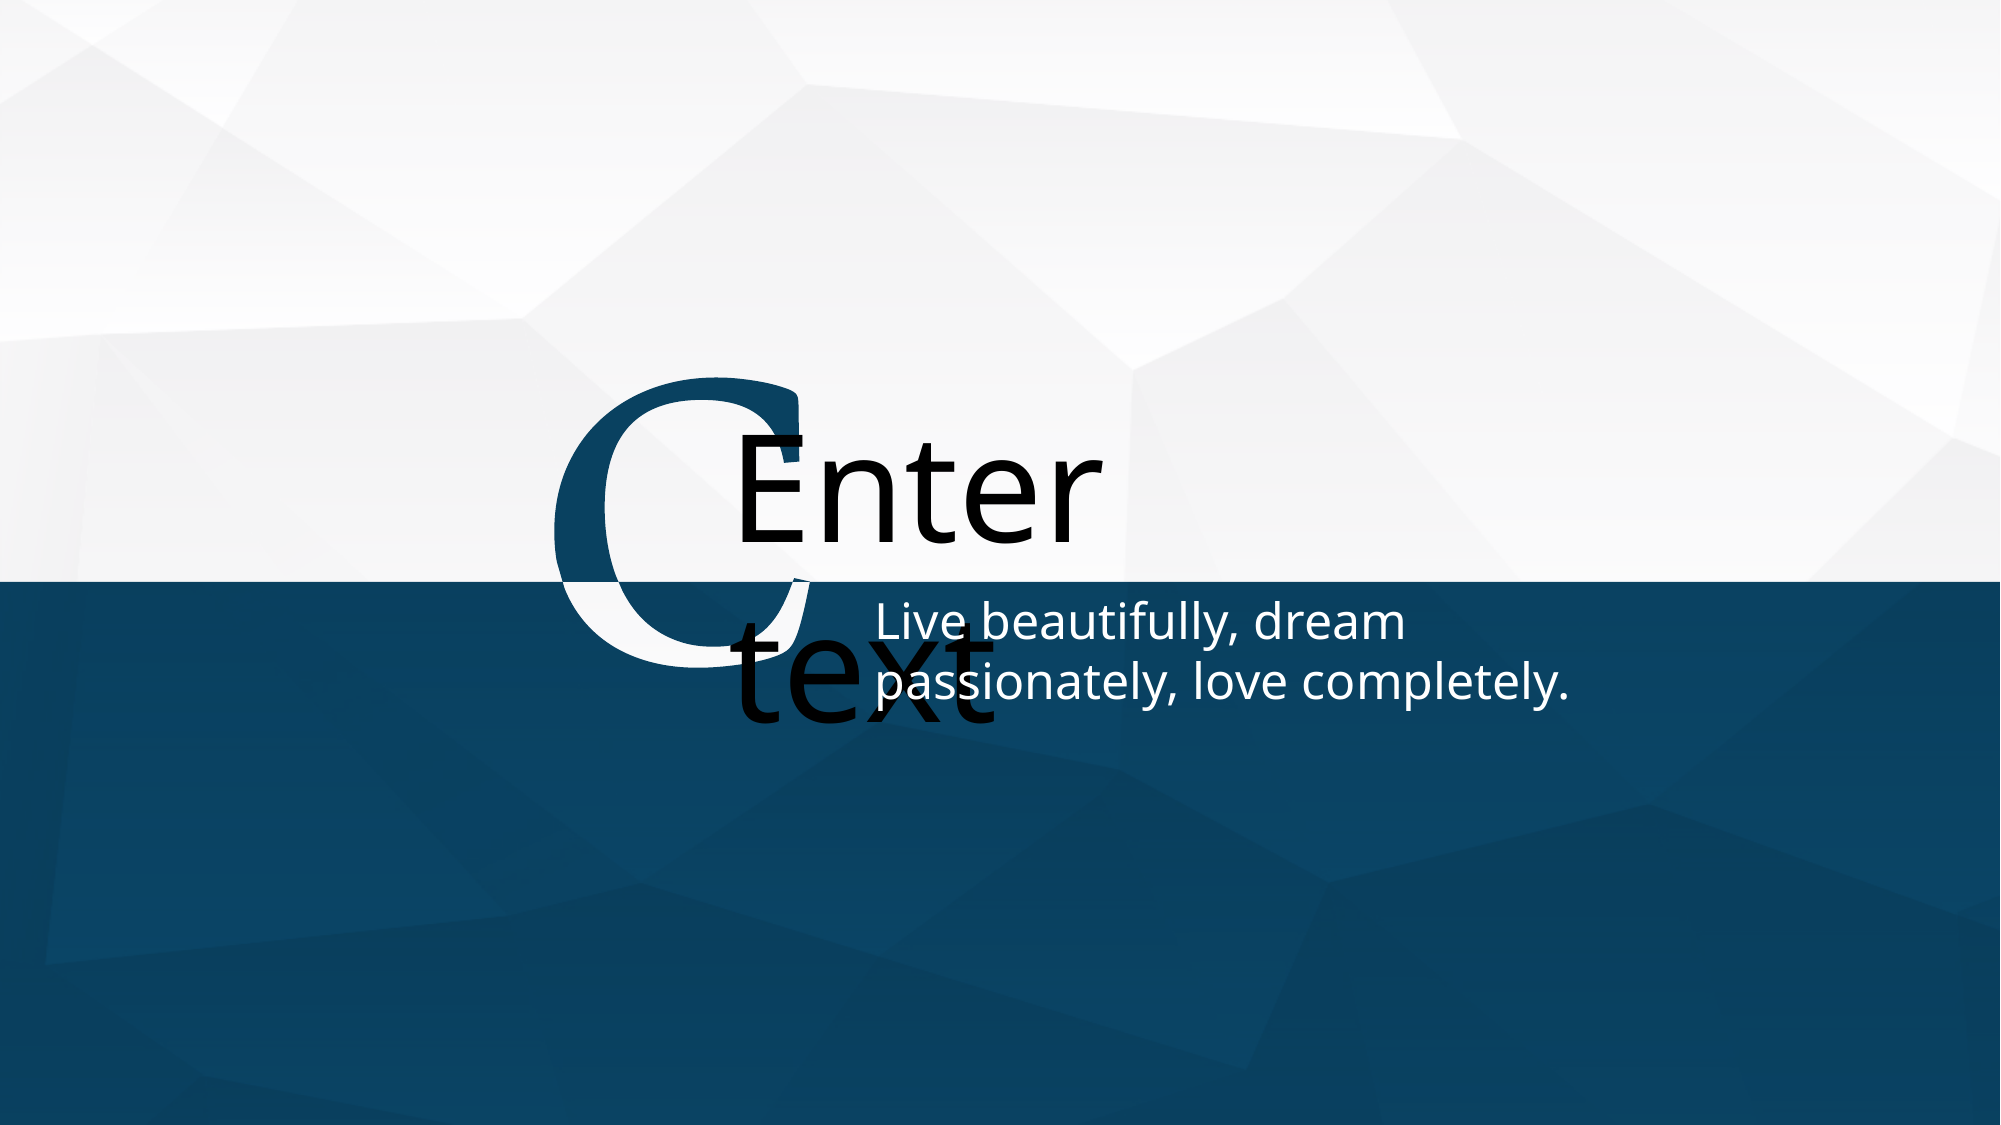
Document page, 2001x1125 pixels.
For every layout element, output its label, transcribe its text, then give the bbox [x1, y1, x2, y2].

picture [0, 0, 2001, 1125]
text_box [554, 377, 776, 581]
text_box Enter text [713, 385, 1193, 581]
